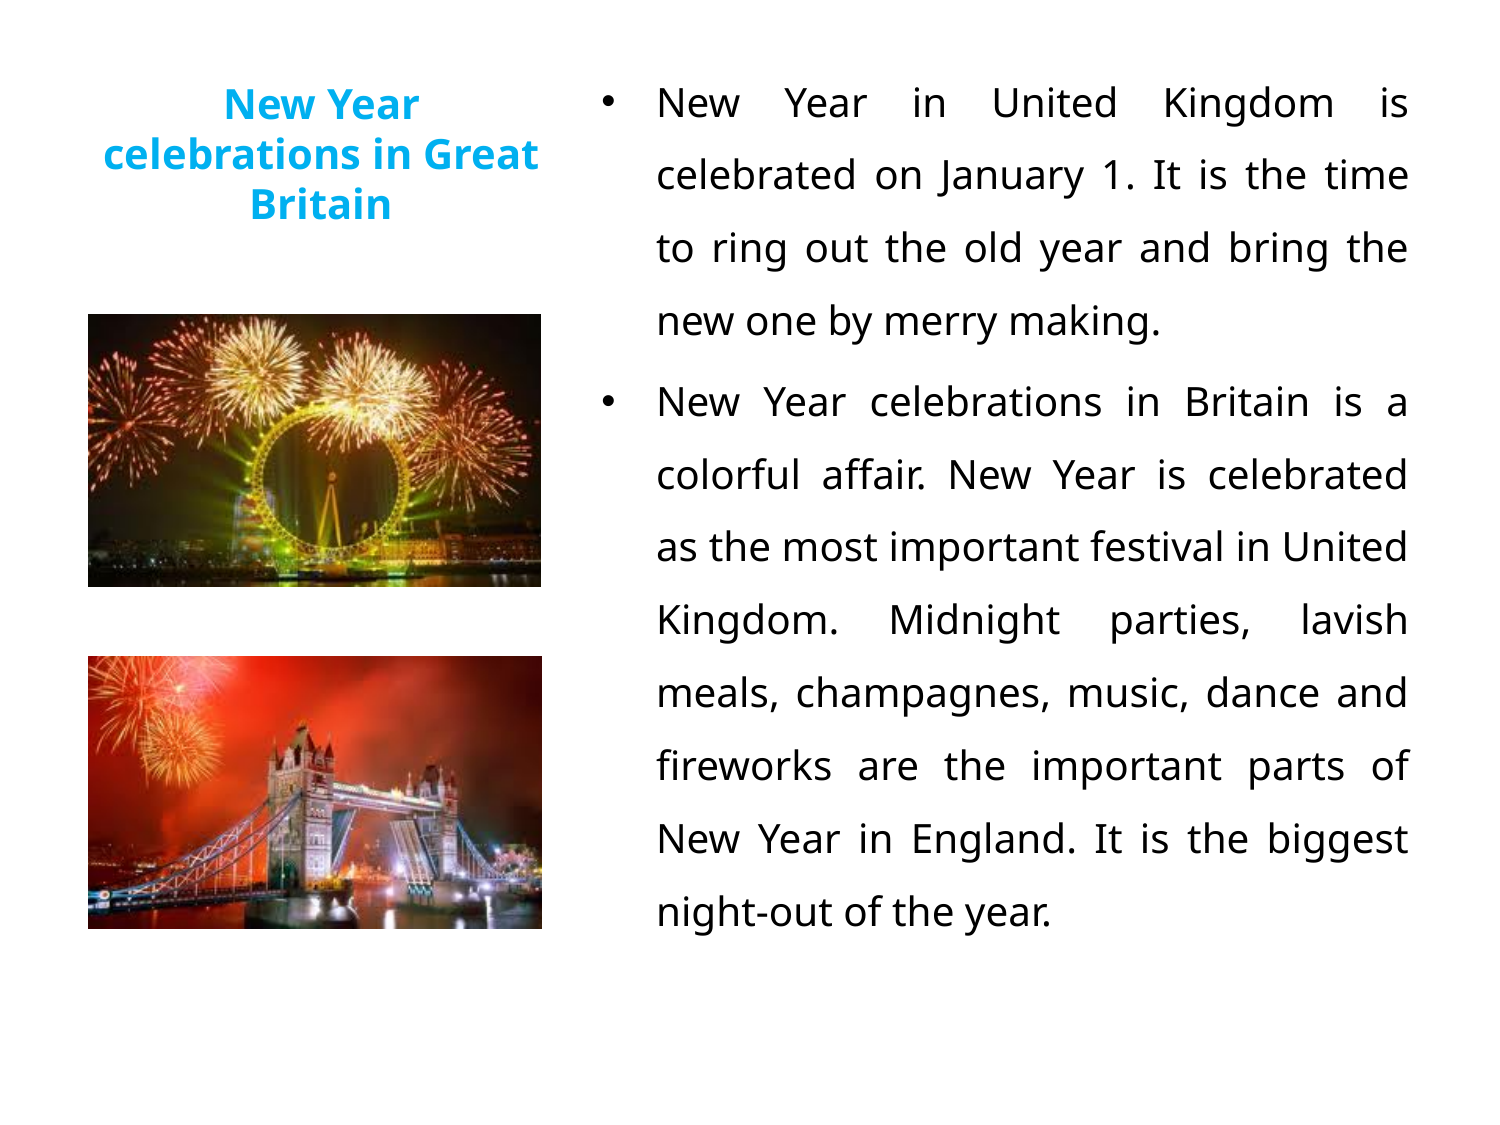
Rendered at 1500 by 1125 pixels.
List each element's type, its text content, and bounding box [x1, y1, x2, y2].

picture [88, 656, 542, 930]
picture [88, 314, 541, 587]
list New Year in United Kingdom is celebrated on January 1. It is the time to ring out the old year and bring the new one by merry making. New Year celebrations in Britain is a colorful affair. New Year is celebrated as the most important festival in United Kingdom. Midnight parties, lavish meals, champagnes, music, dance and fireworks are the important parts of New Year in England. It is the biggest night-out of the year. [586, 44, 1425, 1005]
title New Year celebrations in Great Britain [75, 44, 569, 236]
